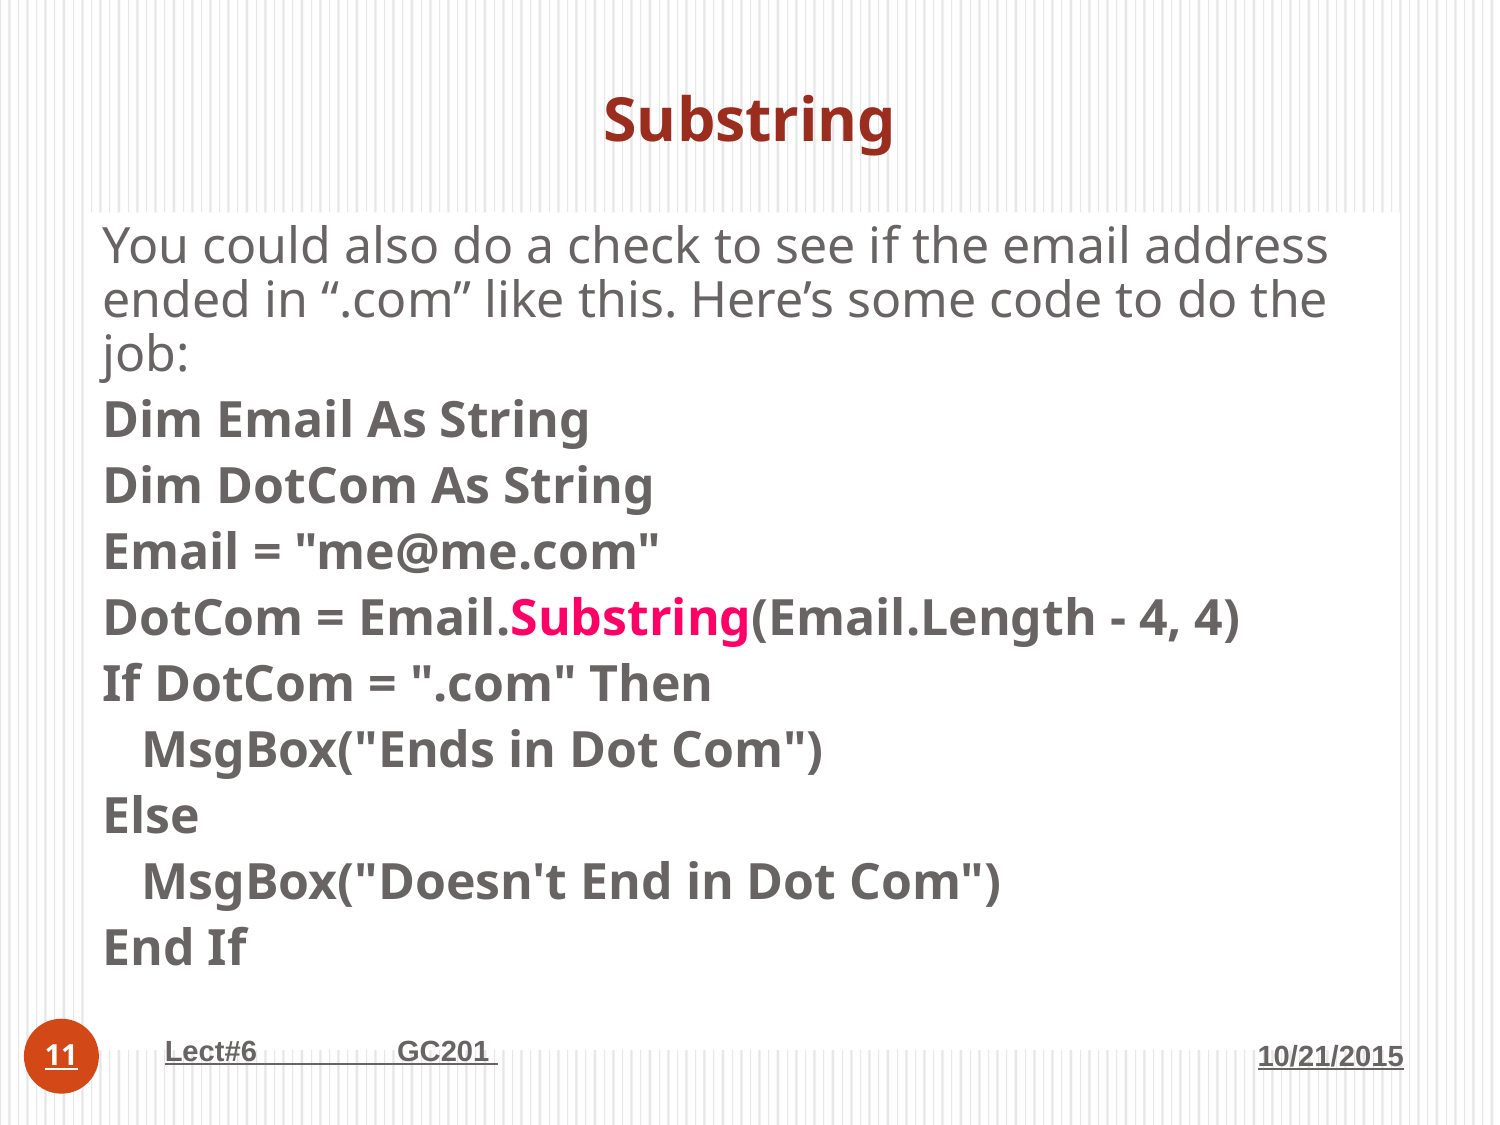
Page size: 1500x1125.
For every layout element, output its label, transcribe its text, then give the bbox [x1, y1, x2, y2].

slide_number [1012, 1015, 1419, 1094]
footer Lect#6 GC201 [150, 1012, 800, 1088]
slide_number 11 [23, 1018, 99, 1094]
title Substring [74, 0, 1426, 242]
subtitle You could also do a check to see if the email address ended in “.com” like this. Here’s some code to do the job: Dim Email As String Dim DotCom As String Email = "me@me.com" DotCom = Email.Substring(Email.Length - 4, 4) If DotCom = ".com" Then MsgBox("Ends in Dot Com") Else MsgBox("Doesn't End in Dot Com") End If [87, 242, 1401, 1051]
